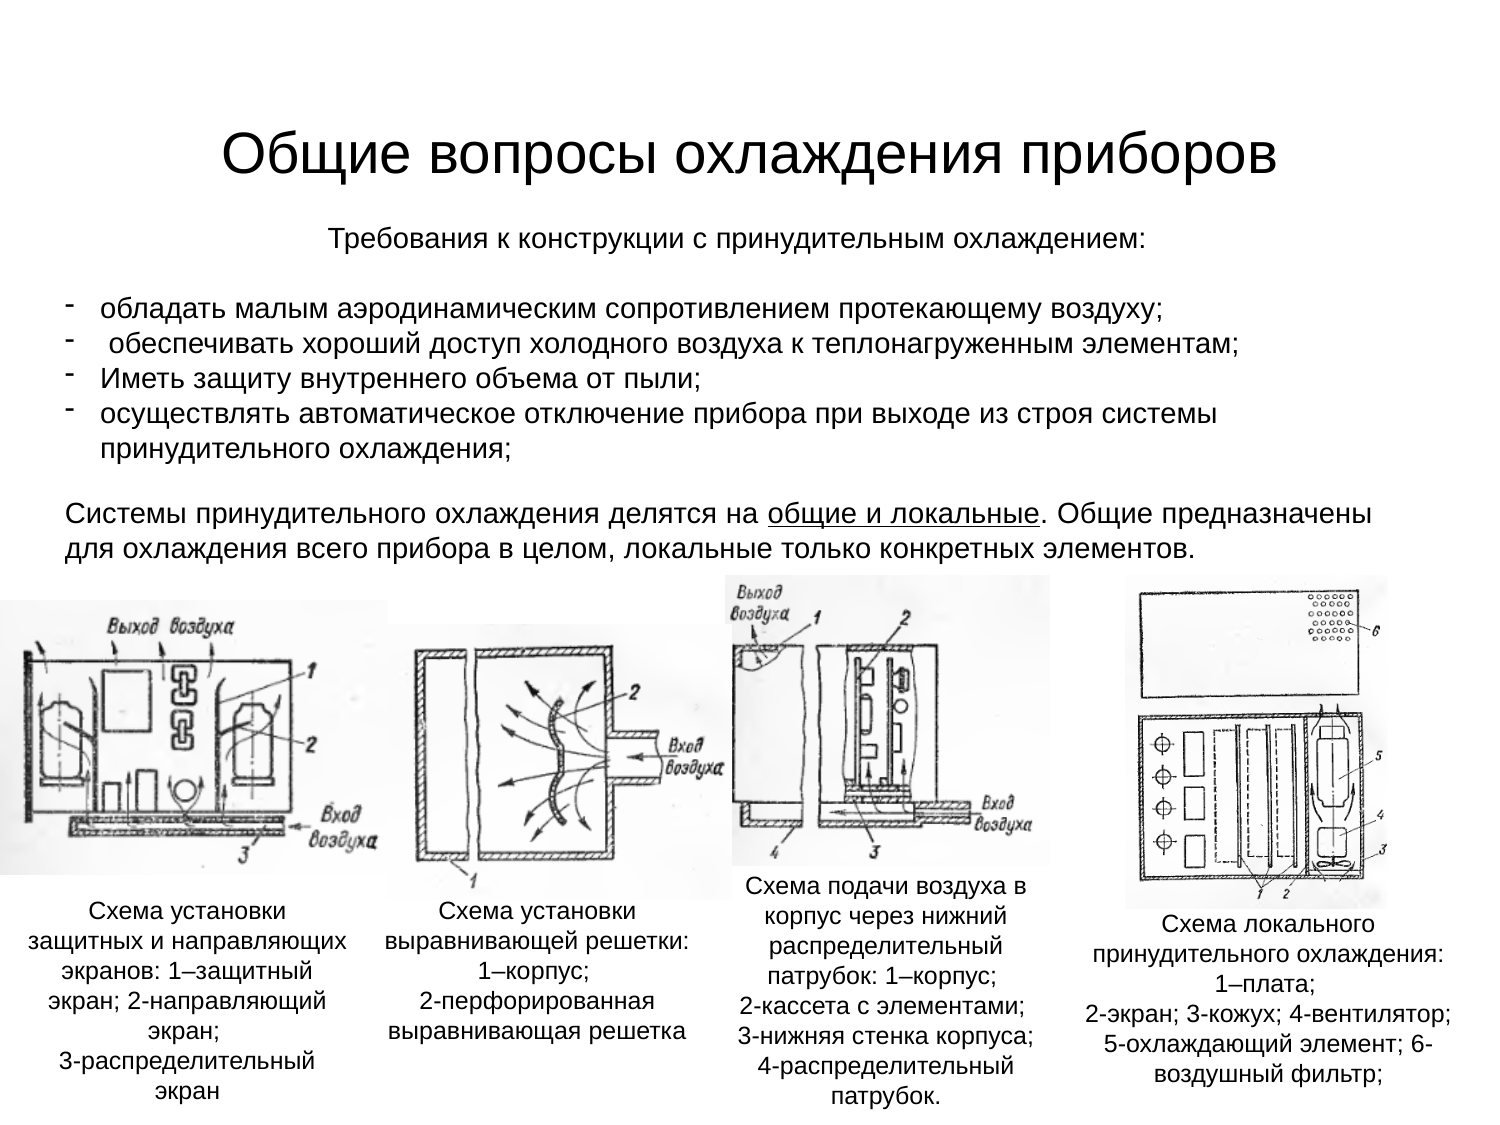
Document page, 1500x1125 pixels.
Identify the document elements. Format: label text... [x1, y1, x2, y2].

picture [1124, 574, 1388, 909]
text_box Схема подачи воздуха в корпус через нижний распределительный патрубок: 1–корпус; 2-кассета с элементами; 3-нижняя стенка корпуса; 4-распределительный патрубок. [711, 862, 1062, 1117]
text_box Общие вопросы охлаждения приборов [112, 74, 1388, 212]
text_box Схема локального принудительного охлаждения: 1–плата; 2-экран; 3-кожух; 4-вентилятор; 5-охлаждающий элемент; 6-воздушный фильтр; [1062, 899, 1475, 1095]
picture [0, 574, 1051, 901]
text_box Системы принудительного охлаждения делятся на общие и локальные. Общие предназначены для охлаждения всего прибора в целом, локальные только конкретных элементов. [49, 487, 1388, 608]
text_box Требования к конструкции с принудительным охлаждением: обладать малым аэродинамическим сопротивлением протекающему воздуху; обеспечивать хороший доступ холодного воздуха к теплонагруженным элементам; Иметь защиту внутреннего объема от пыли; осуществлять автоматическое отключение прибора при выходе из строя системы принудительного охлаждения; [50, 212, 1425, 472]
text_box Схема установки выравнивающей решетки: 1–корпус; 2-перфорированная выравнивающая решетка [362, 887, 711, 1052]
text_box Схема установки защитных и направляющих экранов: 1–защитный экран; 2-направляющий экран; 3-распределительный экран [12, 887, 363, 1112]
